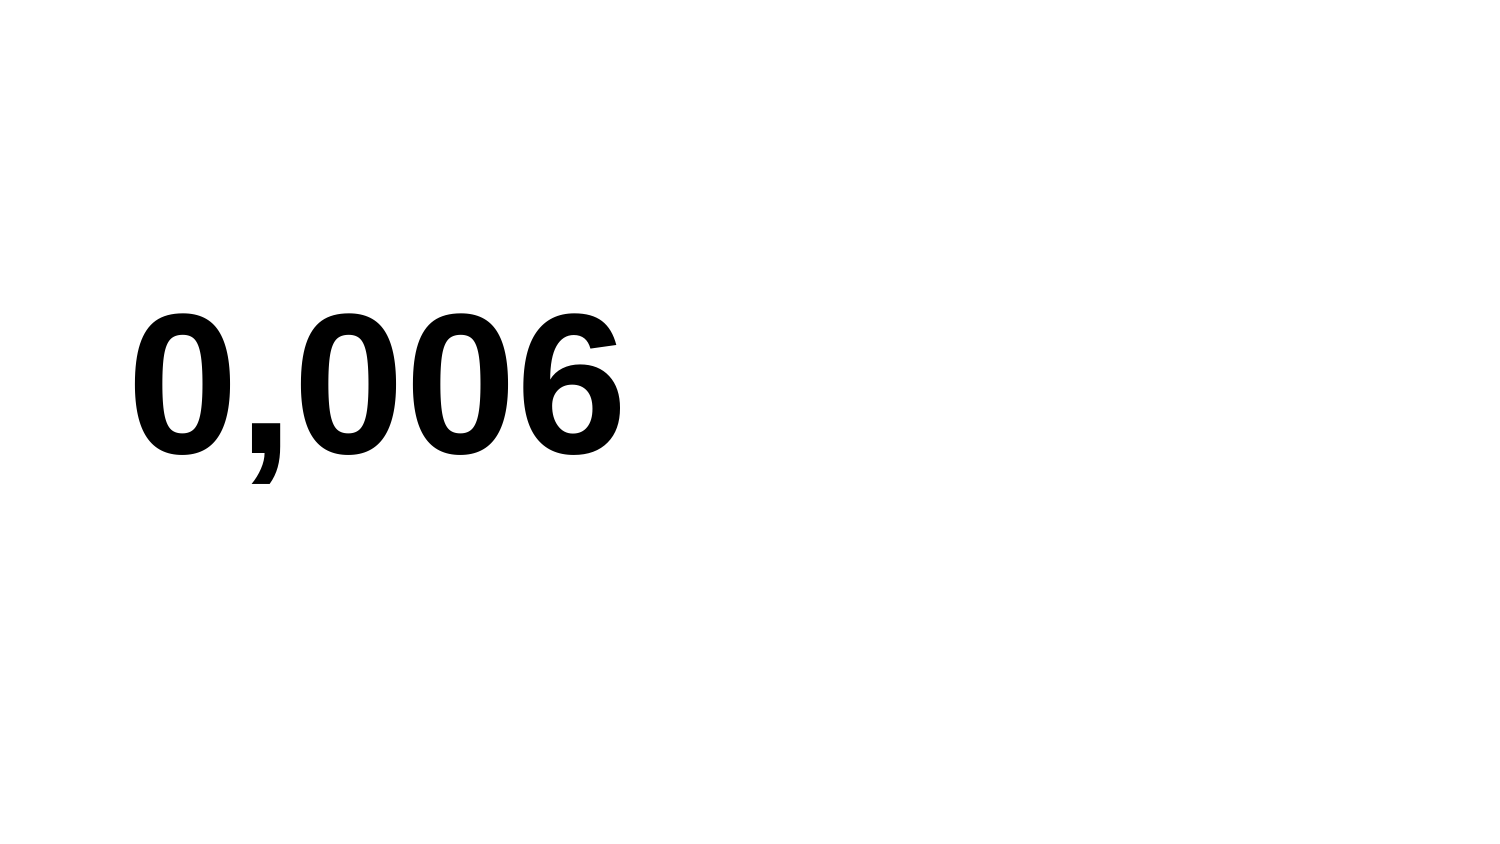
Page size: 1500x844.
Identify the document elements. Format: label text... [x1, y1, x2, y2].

text_box 0,006 [112, 235, 1388, 509]
